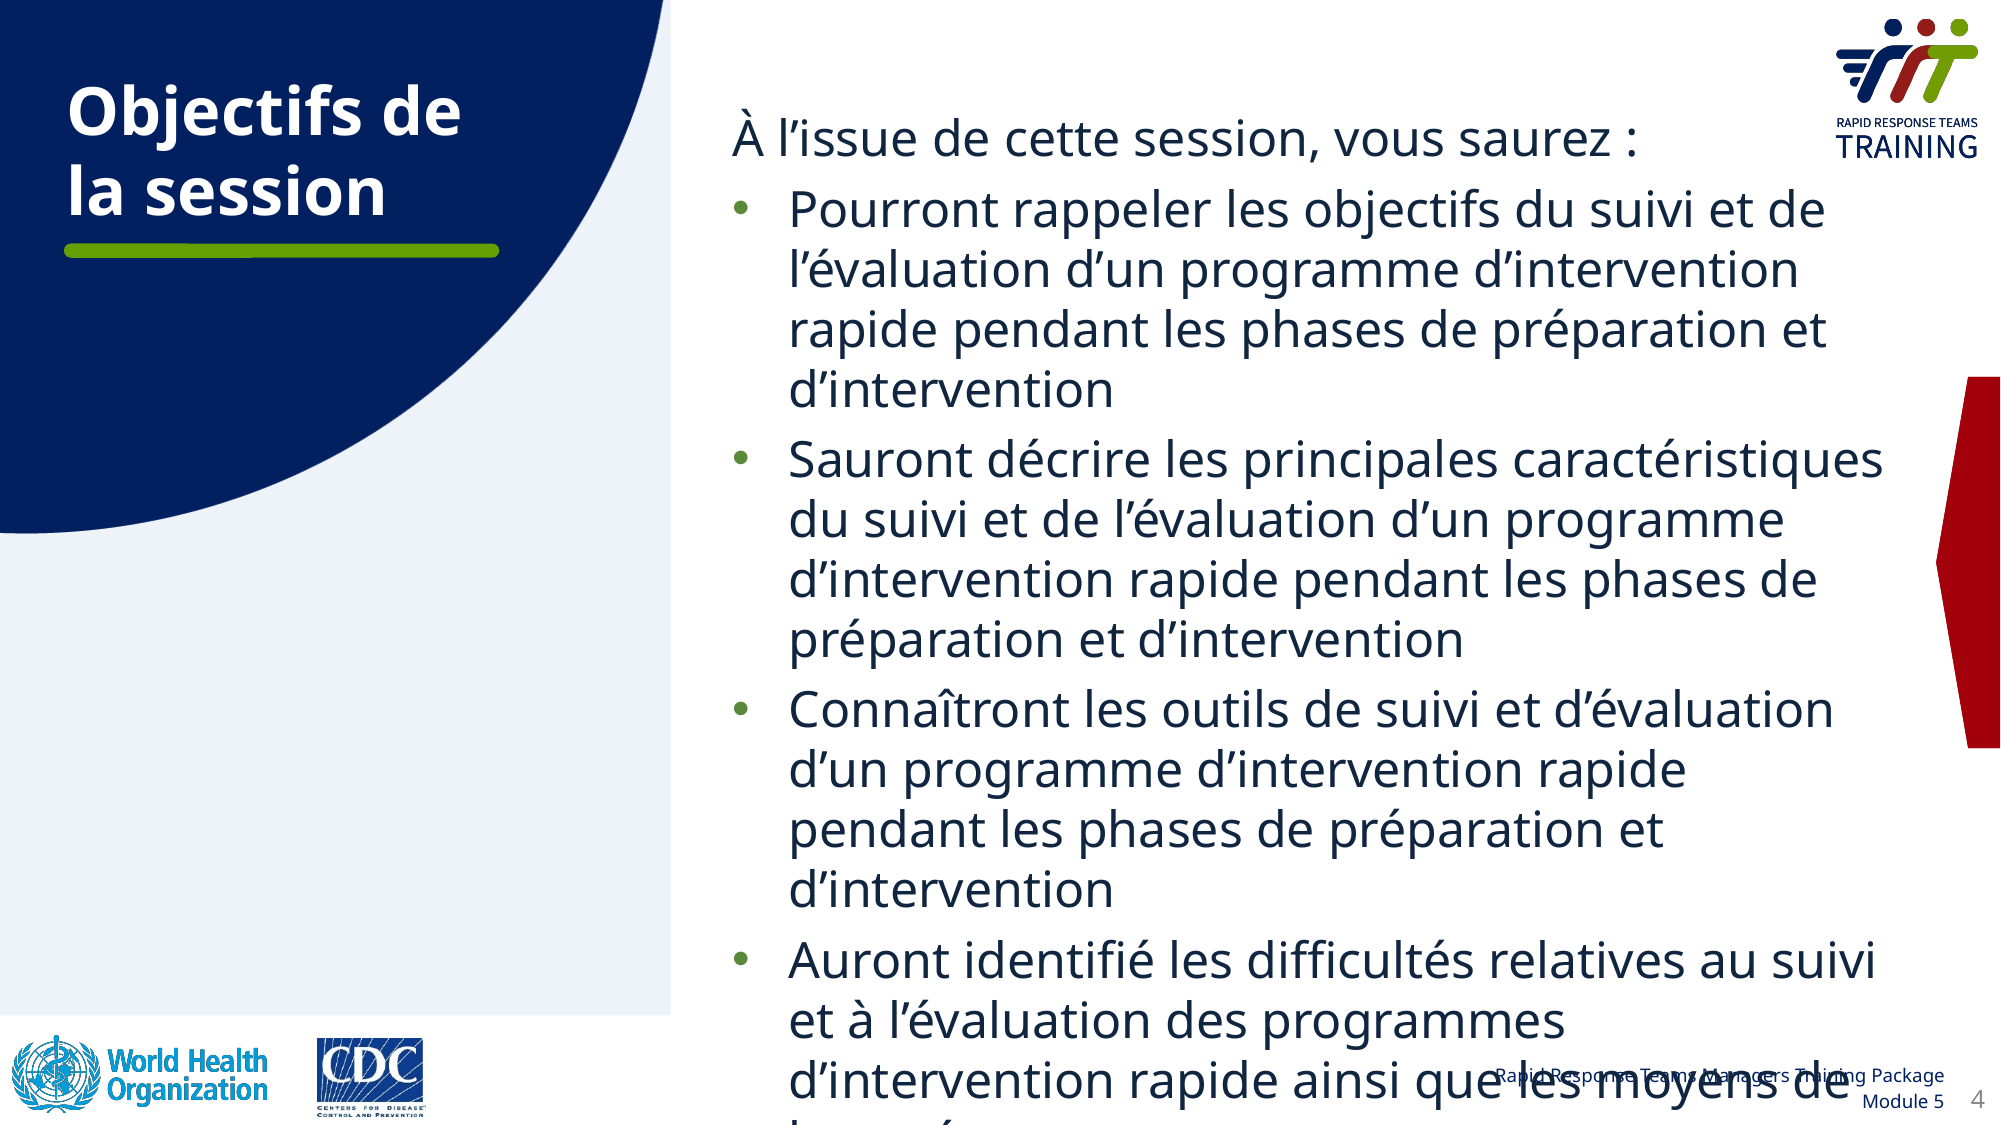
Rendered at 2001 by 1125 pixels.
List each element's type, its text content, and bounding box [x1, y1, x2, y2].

picture [36, 1088, 78, 1105]
picture [12, 1035, 54, 1068]
picture [59, 1035, 267, 1113]
picture [12, 1083, 48, 1113]
picture [71, 1053, 90, 1091]
picture [30, 1083, 37, 1091]
text_box [1936, 376, 2000, 749]
picture [1835, 19, 1978, 167]
picture [34, 1054, 43, 1078]
picture [40, 1062, 47, 1070]
text_box À l’issue de cette session, vous saurez : Pourront rappeler les objectifs du suivi et de l’évaluation dʼun programme d’intervention rapide pendant les phases de préparation et d’intervention Sauront décrire les principales caractéristiques du suivi et de l’évaluation dʼun programme d’intervention rapide pendant les phases de préparation et d’intervention Connaîtront les outils de suivi et d’évaluation dʼun programme d’intervention rapide pendant les phases de préparation et d’intervention Auront identifié les difficultés relatives au suivi et à l’évaluation des programmes d’intervention rapide ainsi que les moyens de les atténuer [724, 99, 1901, 1125]
picture [0, 0, 670, 538]
picture [22, 1062, 26, 1077]
picture [50, 1108, 62, 1113]
text_box Objectifs de la session [59, 61, 531, 237]
picture [317, 1038, 426, 1117]
text_box 4 [1557, 1076, 1993, 1121]
picture [46, 1056, 54, 1062]
picture [24, 1054, 36, 1087]
